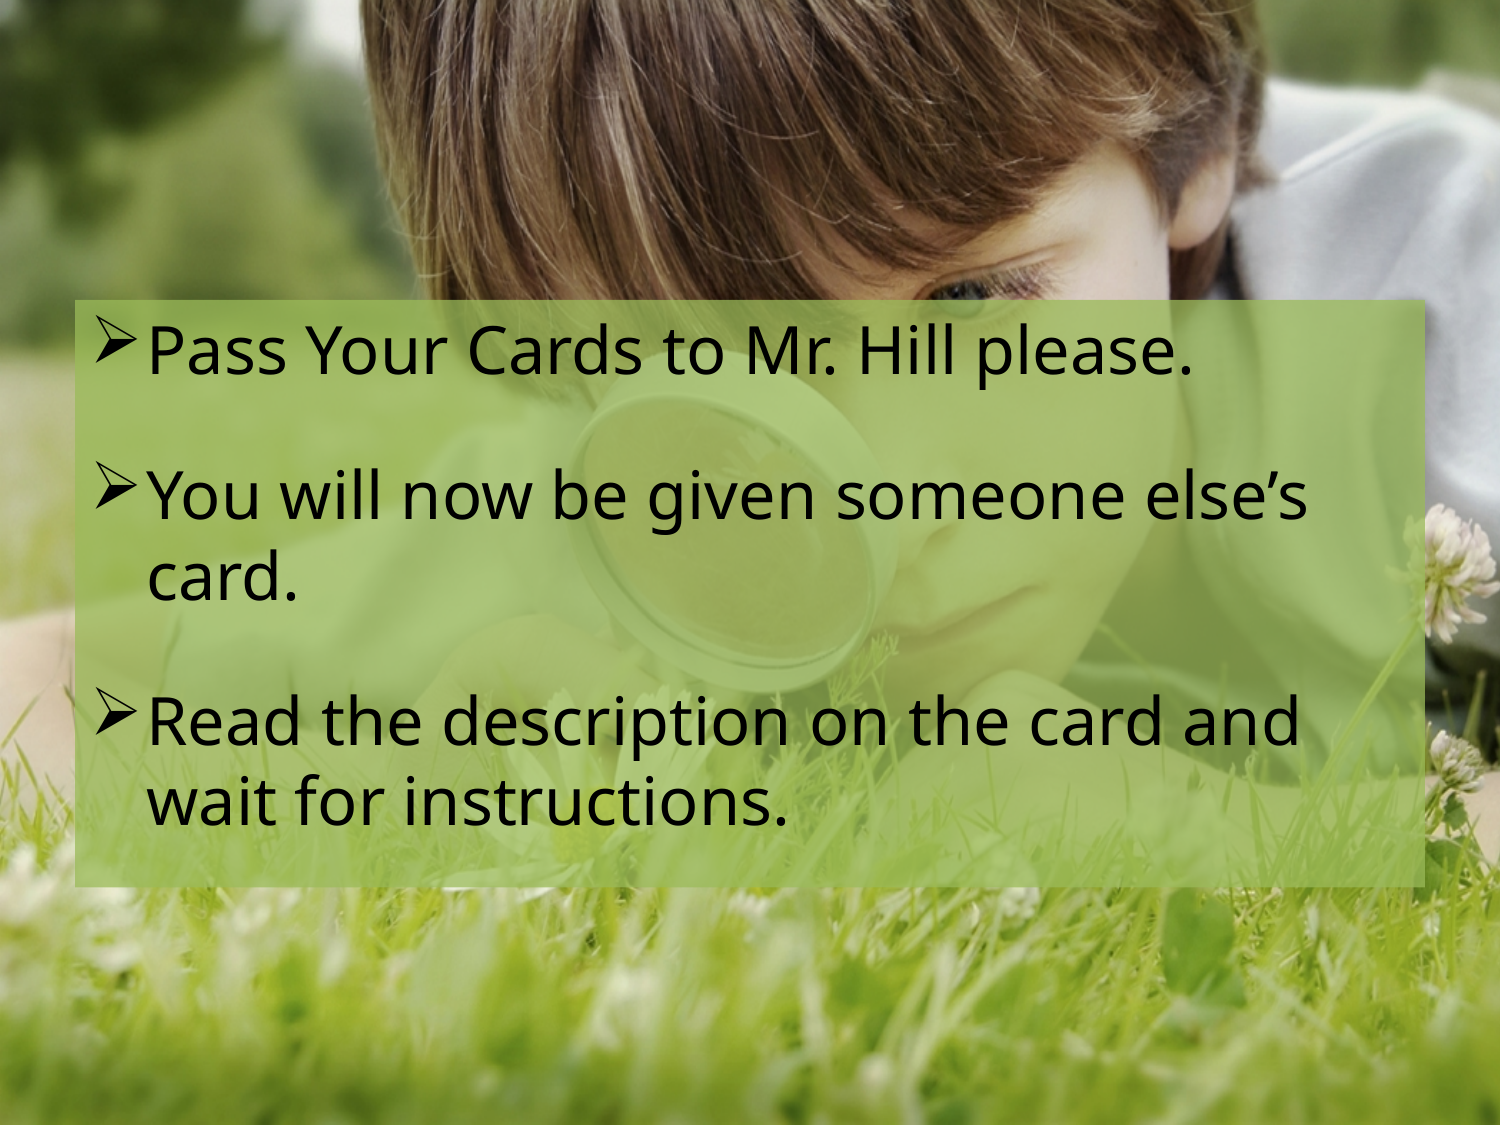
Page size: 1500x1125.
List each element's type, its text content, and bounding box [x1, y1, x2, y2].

list Pass Your Cards to Mr. Hill please. You will now be given someone else’s card. Read the description on the card and wait for instructions. [75, 299, 1425, 888]
picture [0, 0, 1500, 1125]
